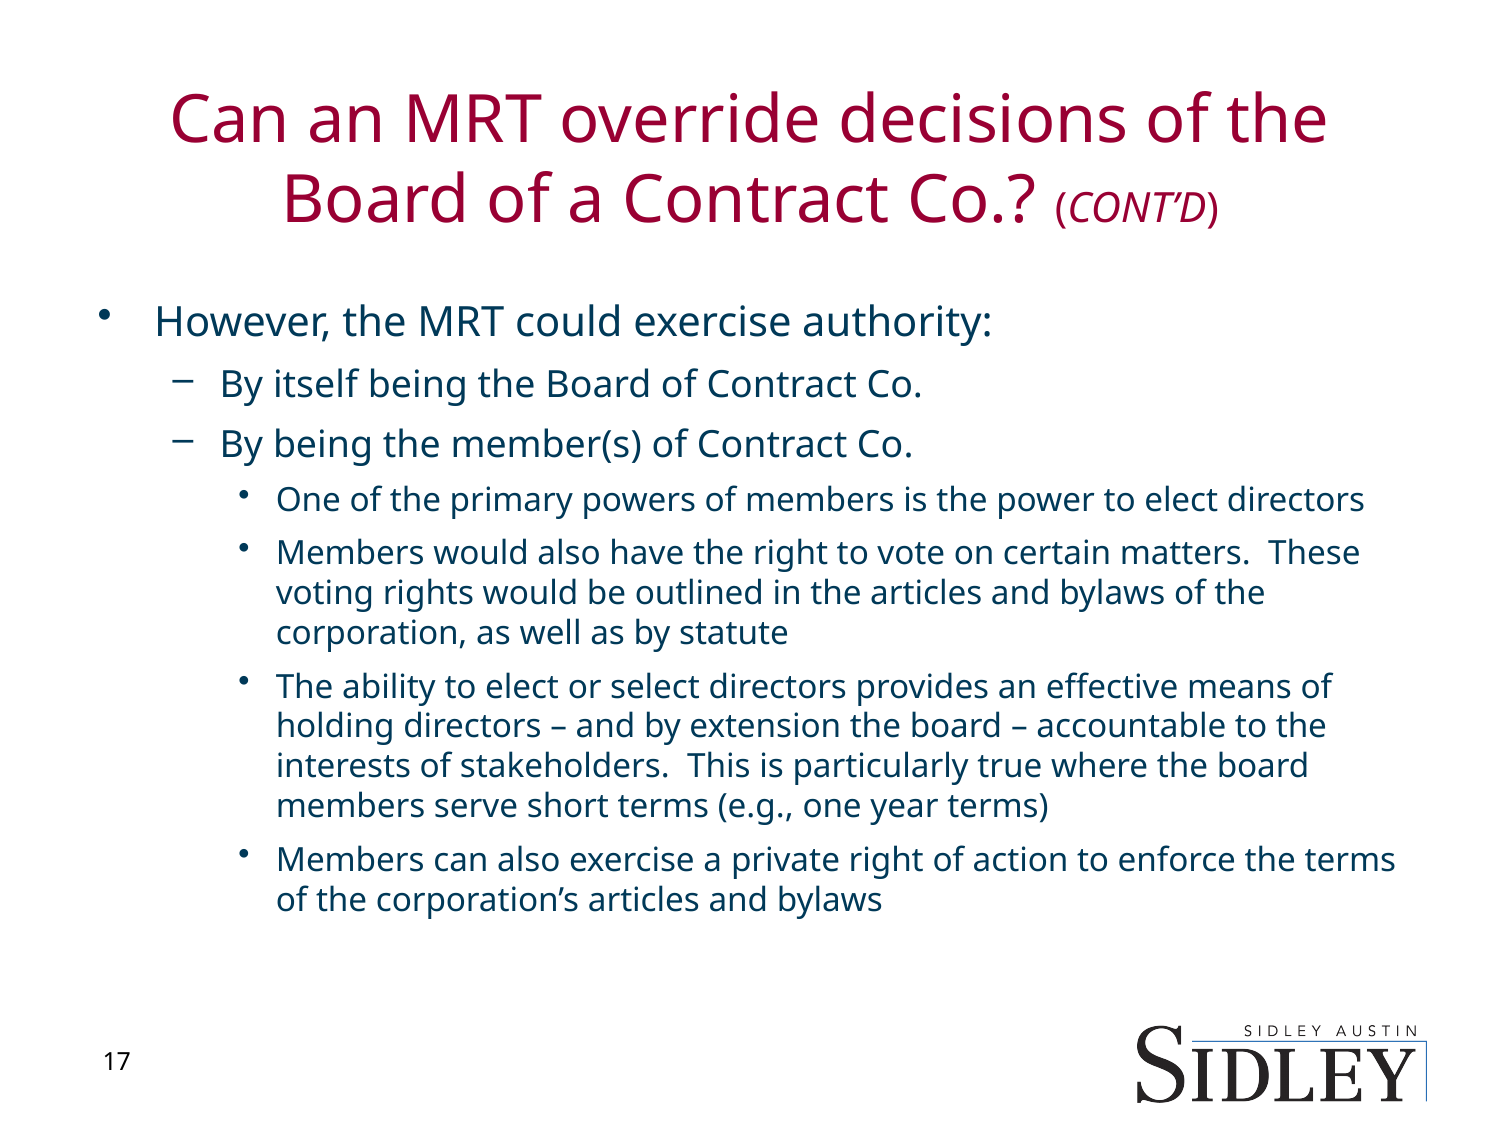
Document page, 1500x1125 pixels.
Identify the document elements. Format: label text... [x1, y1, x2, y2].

slide_number 17 [87, 1037, 401, 1098]
list However, the MRT could exercise authority: By itself being the Board of Contract Co. By being the member(s) of Contract Co. One of the primary powers of members is the power to elect directors Members would also have the right to vote on certain matters. These voting rights would be outlined in the articles and bylaws of the corporation, as well as by statute The ability to elect or select directors provides an effective means of holding directors – and by extension the board – accountable to the interests of stakeholders. This is particularly true where the board members serve short terms (e.g., one year terms) Members can also exercise a private right of action to enforce the terms of the corporation’s articles and bylaws [82, 287, 1426, 988]
title Can an MRT override decisions of the Board of a Contract Co.? (CONT’D) [82, 24, 1418, 287]
picture [1137, 1025, 1427, 1103]
